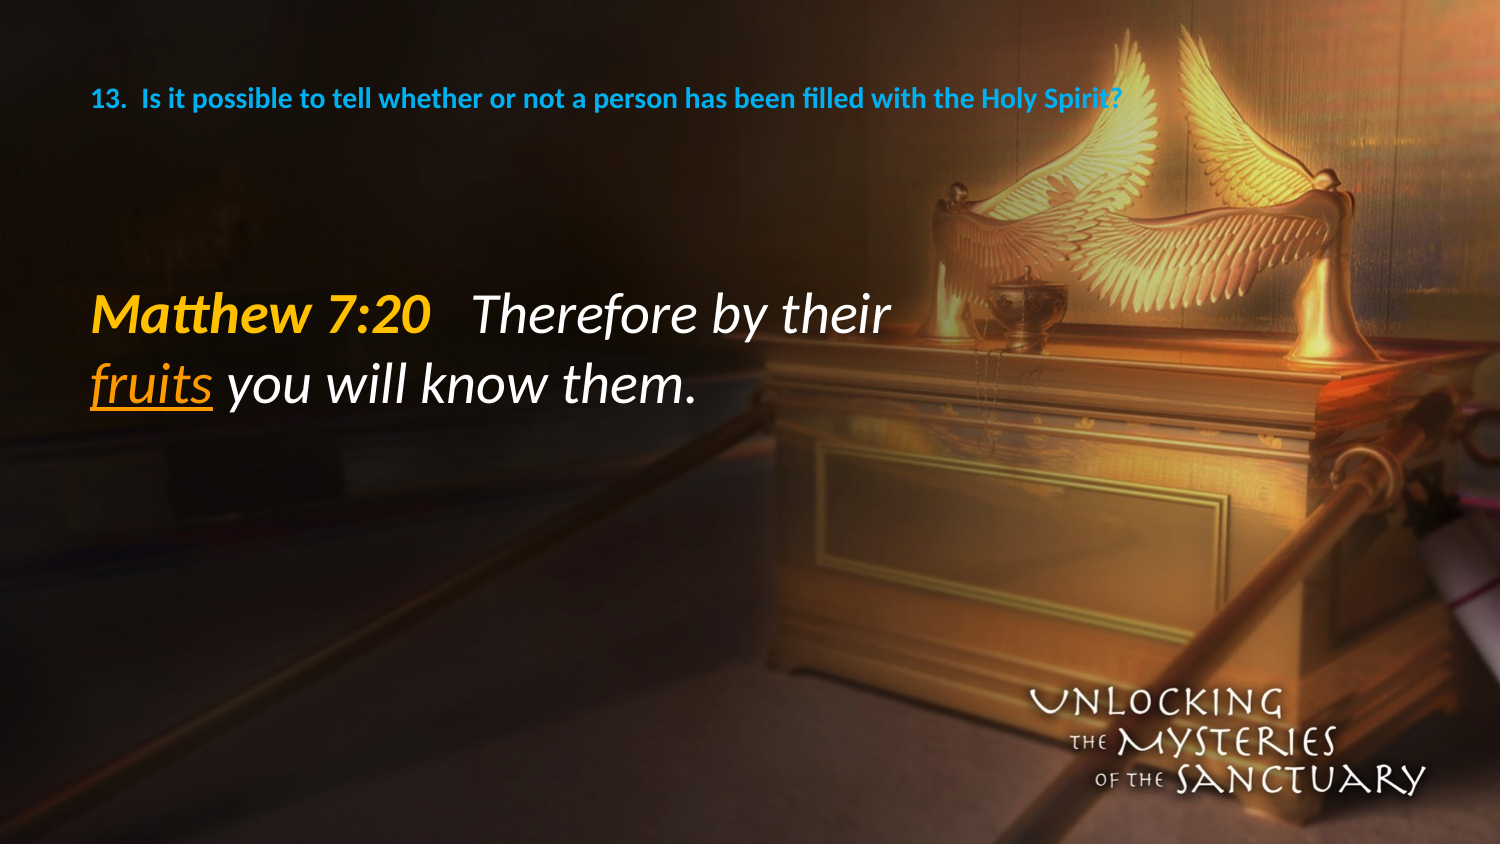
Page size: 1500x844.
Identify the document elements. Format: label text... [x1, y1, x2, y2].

title 13. Is it possible to tell whether or not a person has been filled with the Holy Spirit? [75, 33, 1425, 175]
list Matthew 7:20 Therefore by their fruits you will know them. [75, 267, 943, 754]
picture [0, 0, 1500, 844]
